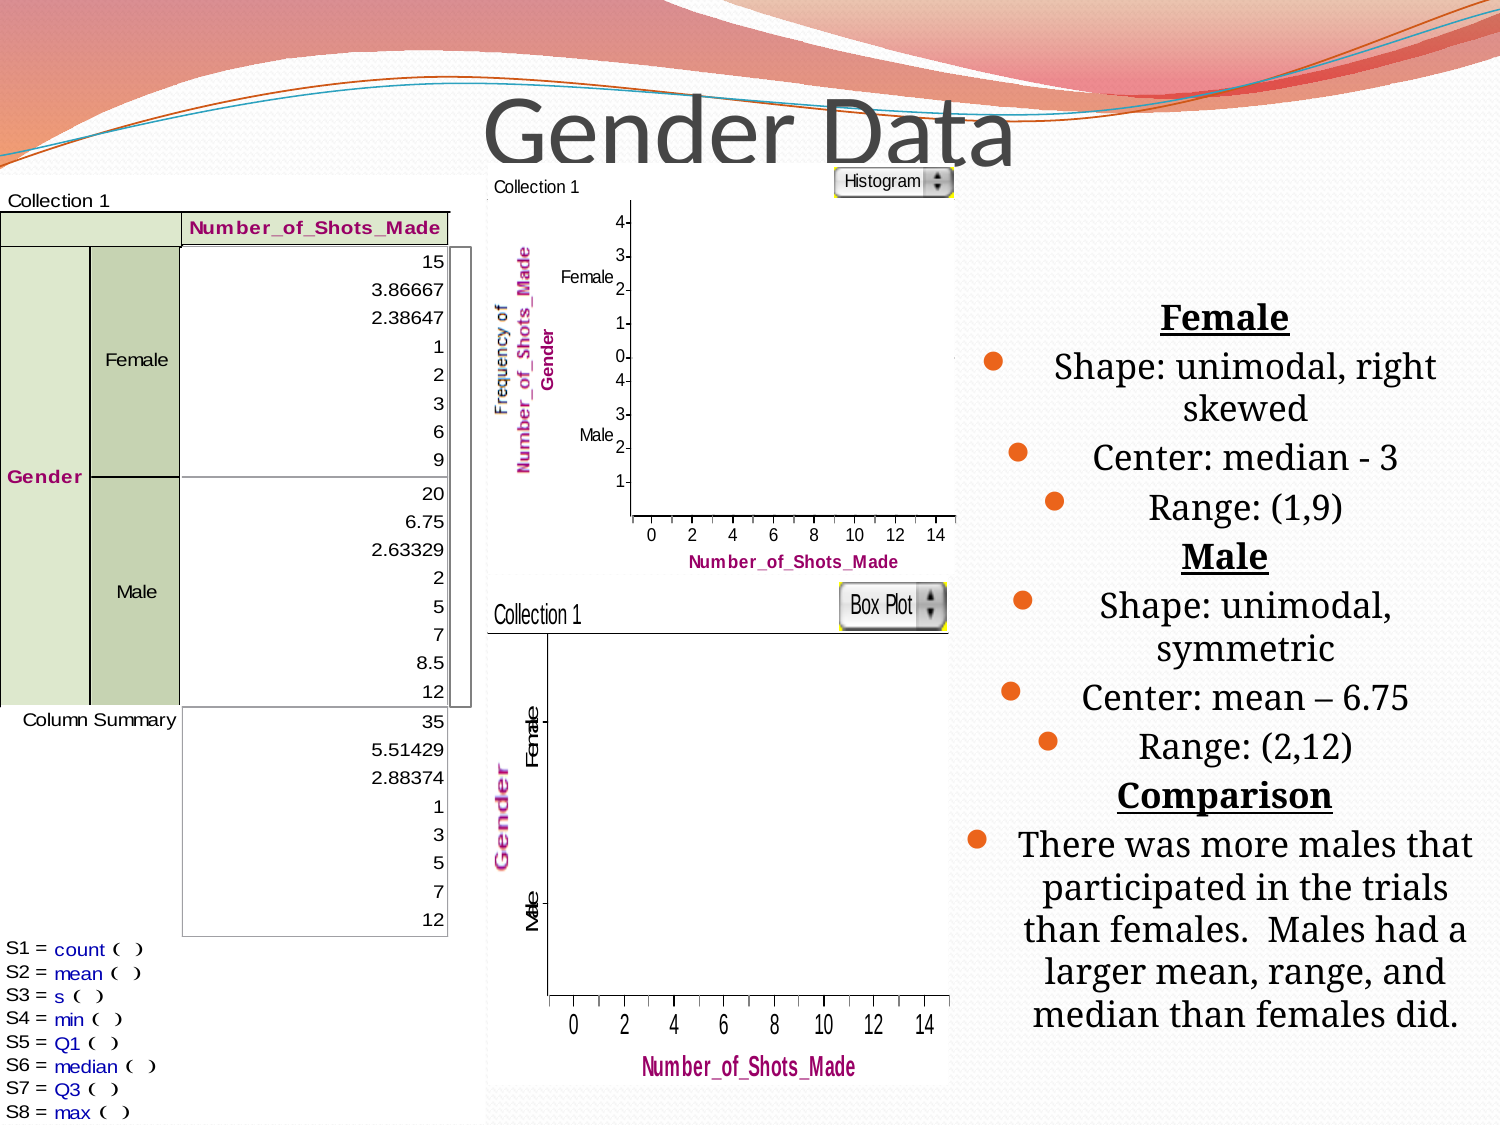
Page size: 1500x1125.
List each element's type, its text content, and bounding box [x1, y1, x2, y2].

title Gender Data [75, 0, 1425, 188]
picture [492, 587, 951, 1088]
picture [0, 174, 488, 1125]
picture [487, 162, 957, 576]
list Female Shape: unimodal, right skewed Center: median - 3 Range: (1,9) Male Shape: unimodal, symmetric Center: mean – 6.75 Range: (2,12) Comparison There was more males that participated in the trials than females. Males had a larger mean, range, and median than females did. [957, 287, 1500, 1050]
